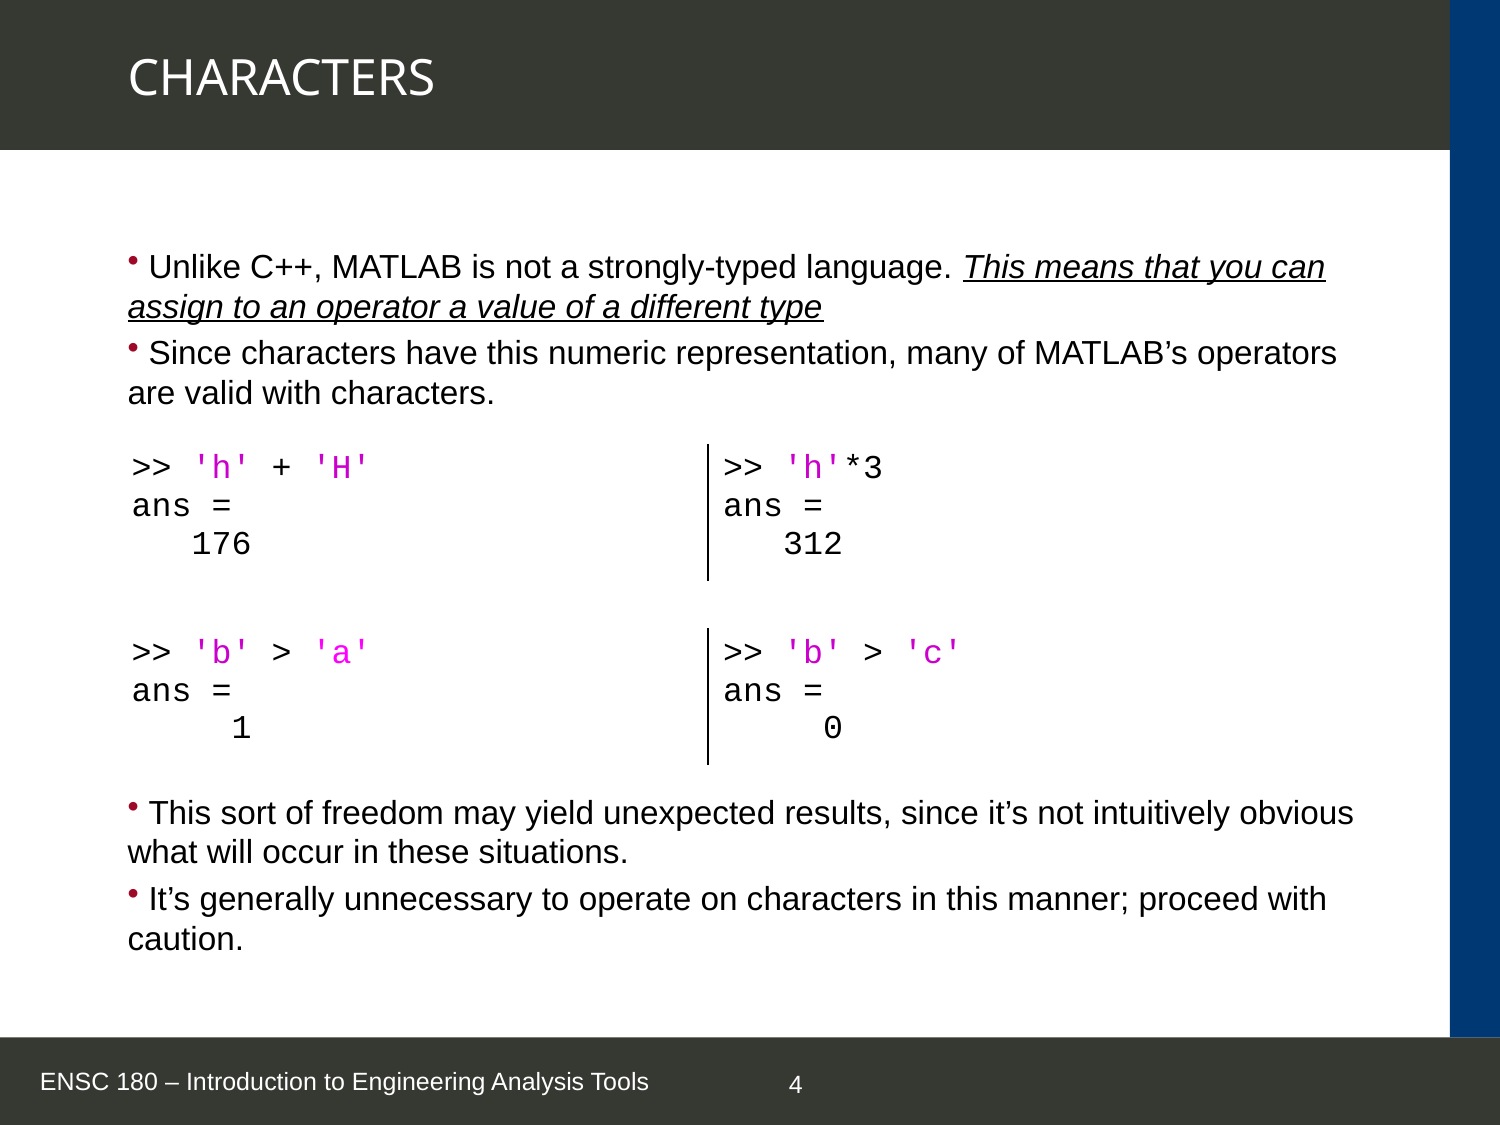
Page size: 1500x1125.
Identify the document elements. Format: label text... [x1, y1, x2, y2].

footer ENSC 180 – Introduction to Engineering Analysis Tools [24, 1057, 740, 1113]
table_header >> 'h'*3 ans = 312 [709, 444, 1356, 581]
table_header >> 'b' > 'c' ans = 0 [709, 628, 1356, 765]
table_header >> 'h' + 'H' ans = 176 [117, 444, 707, 581]
table_header >> 'b' > 'a' ans = 1 [117, 628, 707, 765]
list Unlike C++, MATLAB is not a strongly-typed language. This means that you can assign to an operator a value of a different type Since characters have this numeric representation, many of MATLAB’s operators are valid with characters. This sort of freedom may yield unexpected results, since it’s not intuitively obvious what will occur in these situations. It’s generally unnecessary to operate on characters in this manner; proceed with caution. [112, 237, 1388, 1029]
title CHARACTERS [112, 37, 1450, 138]
